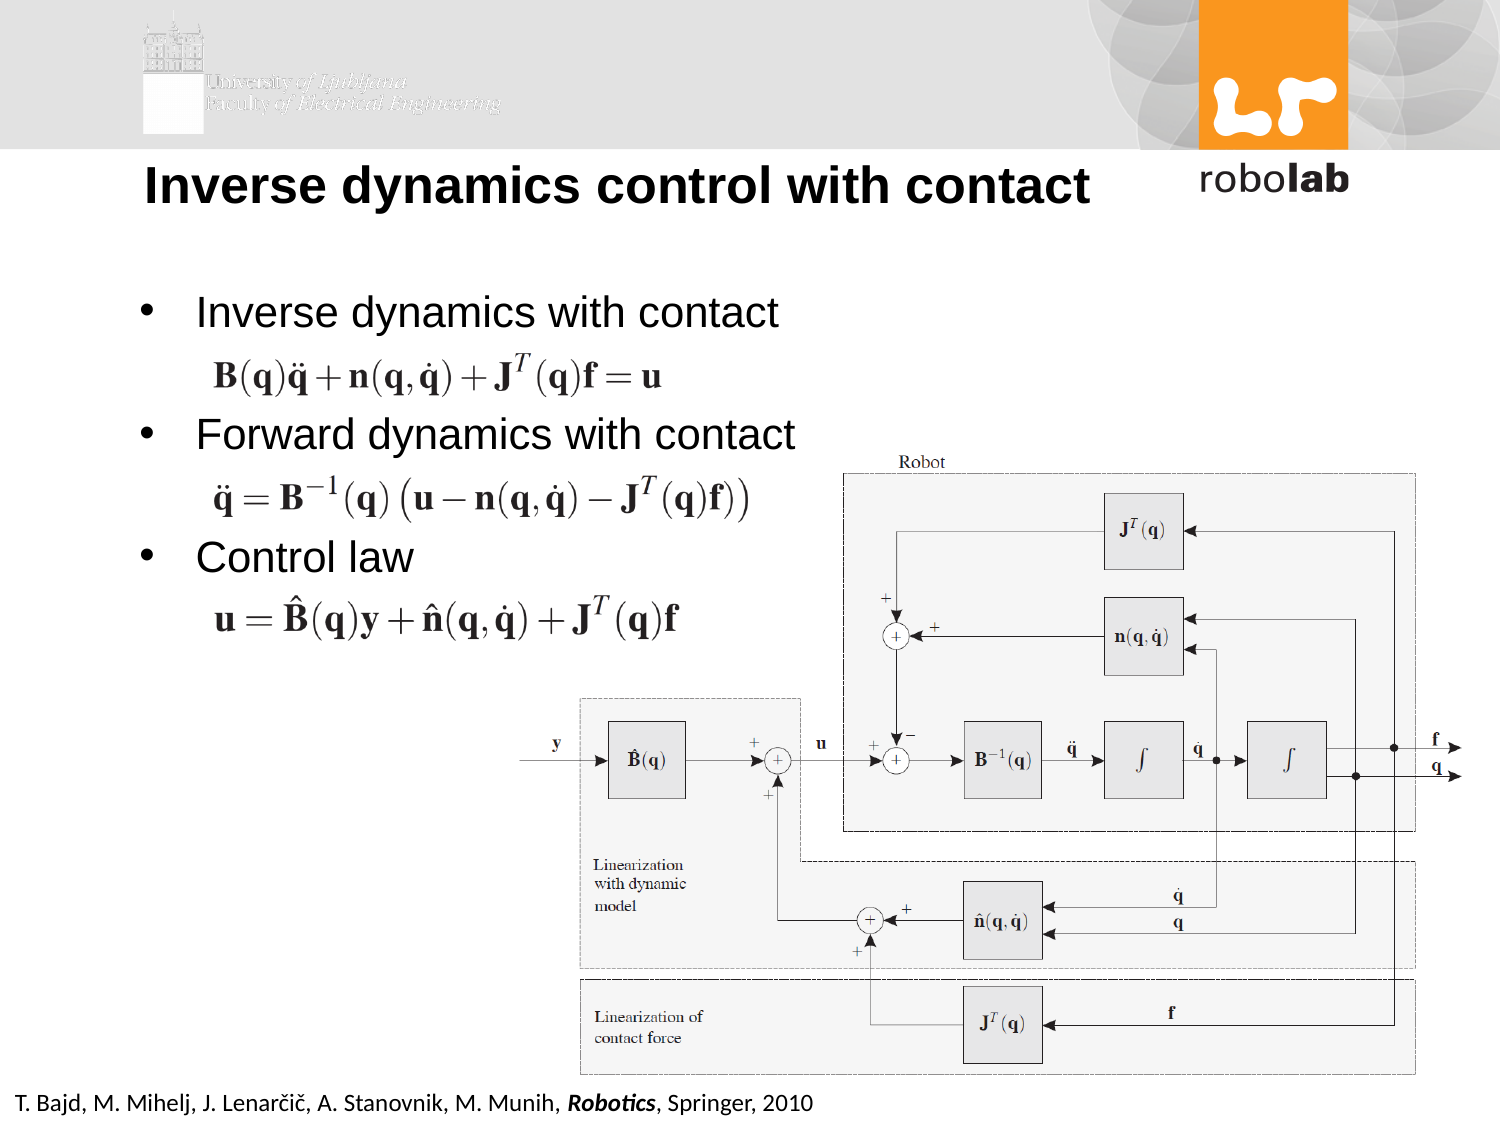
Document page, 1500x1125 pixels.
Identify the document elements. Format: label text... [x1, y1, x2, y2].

picture [209, 348, 665, 402]
title Inverse dynamics control with contact [129, 94, 1311, 272]
picture [998, 0, 1500, 196]
picture [143, 10, 501, 94]
picture [209, 432, 1489, 1089]
list Inverse dynamics with contact Forward dynamics with contact Control law [124, 275, 1306, 1014]
